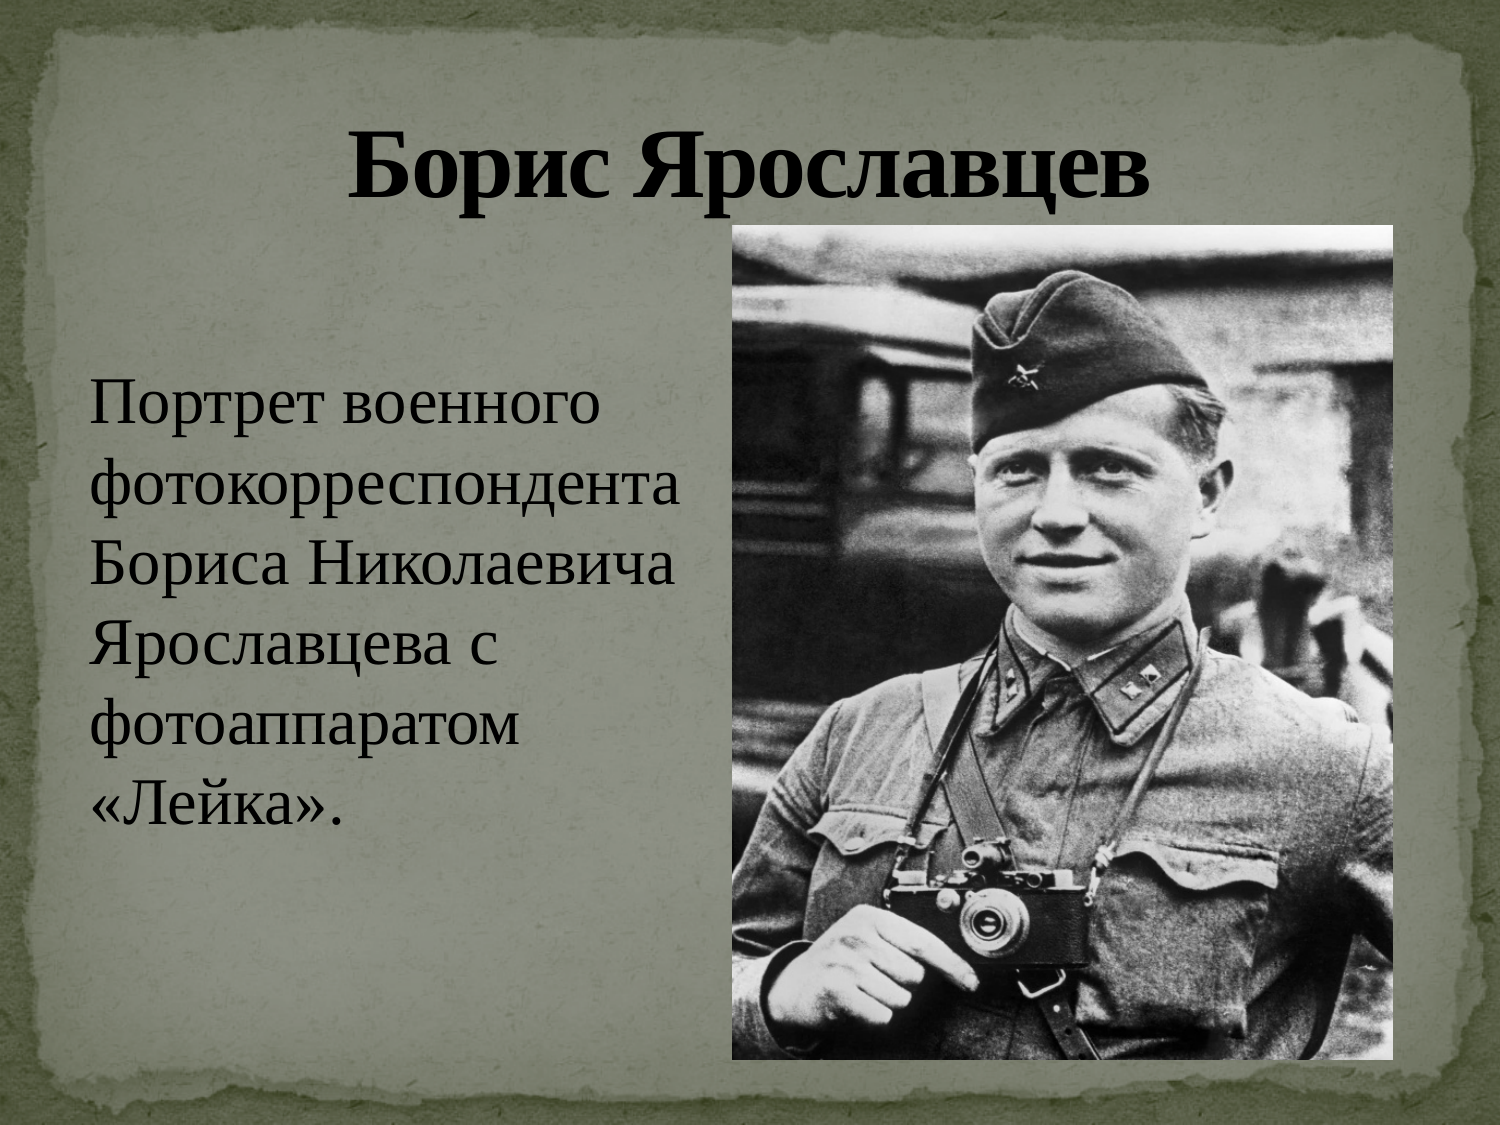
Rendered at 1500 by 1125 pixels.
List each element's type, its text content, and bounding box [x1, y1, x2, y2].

title Борис Ярославцев [74, 24, 1425, 225]
list Портрет военного фотокорреспондента Бориса Николаевича Ярославцева с фотоаппаратом «Лейка». [75, 349, 700, 1000]
picture [732, 225, 1393, 1060]
